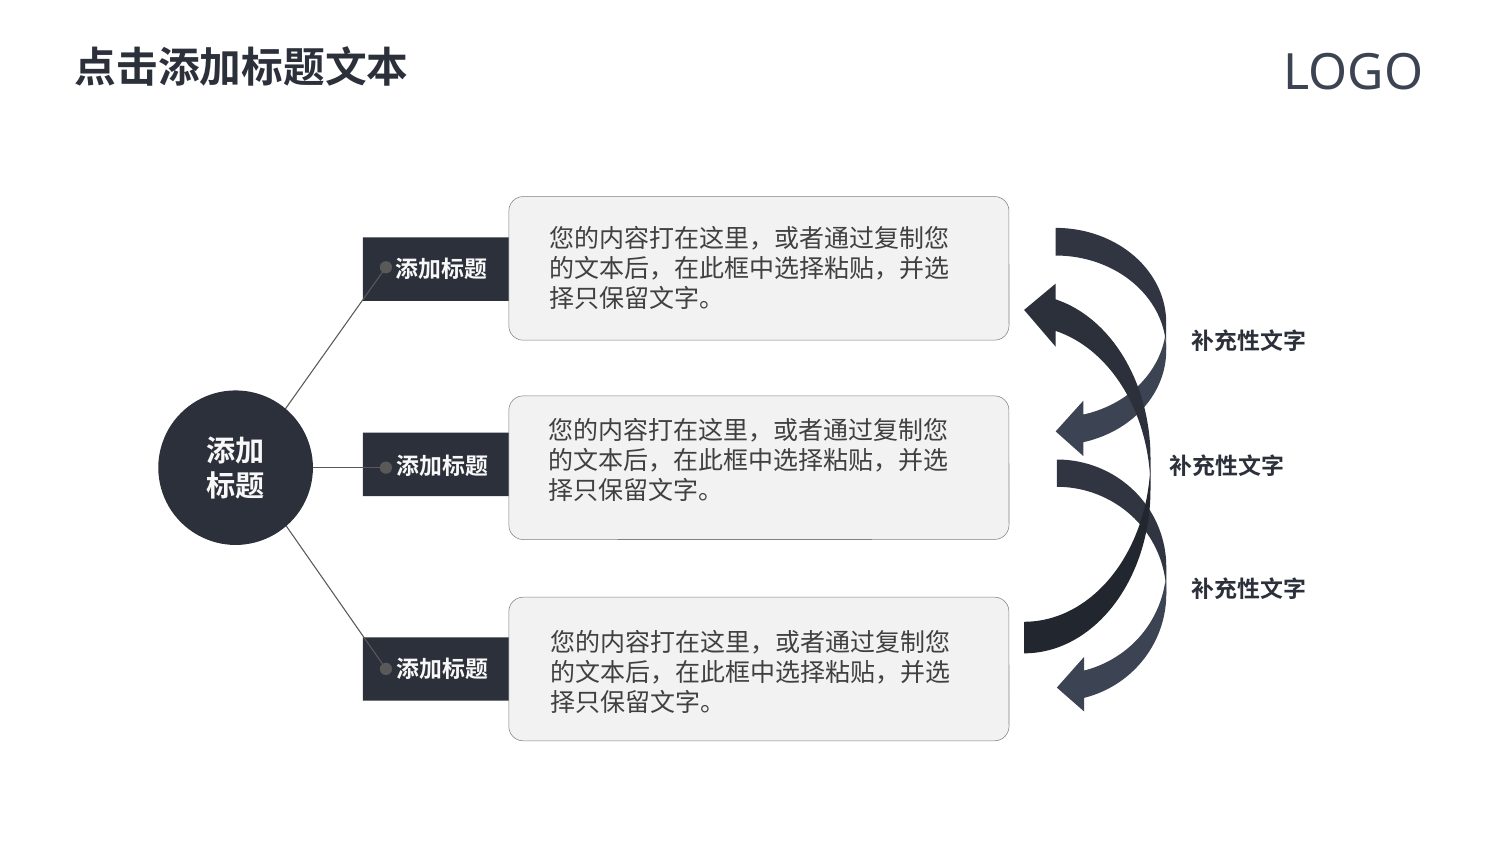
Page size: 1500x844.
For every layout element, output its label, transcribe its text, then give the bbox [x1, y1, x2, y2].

text_box [508, 395, 1010, 540]
text_box [362, 237, 508, 298]
text_box 您的内容打在这里，或者通过复制您的文本后，在此框中选择粘贴，并选择只保留文字。 [539, 228, 976, 306]
text_box 您的内容打在这里，或者通过复制您的文本后，在此框中选择粘贴，并选择只保留文字。 [540, 633, 977, 711]
text_box [362, 432, 508, 467]
text_box 添加标题 [386, 445, 508, 487]
text_box [1055, 395, 1136, 457]
text_box [508, 597, 1010, 741]
text_box [362, 468, 508, 497]
text_box 补充性文字 [1158, 446, 1295, 485]
text_box [286, 526, 393, 676]
text_box [1024, 283, 1151, 654]
text_box 补充性文字 [1181, 569, 1317, 608]
text_box 点击添加标题文本 [59, 33, 424, 99]
text_box [285, 261, 393, 409]
text_box 补充性文字 [1181, 321, 1317, 359]
text_box [362, 637, 508, 701]
text_box 添加 标题 [158, 390, 313, 545]
text_box 添加标题 [385, 247, 508, 289]
text_box 添加标题 [386, 647, 508, 689]
text_box [1055, 227, 1167, 407]
text_box [1056, 511, 1167, 712]
text_box [364, 273, 508, 301]
text_box [508, 196, 1010, 341]
text_box 您的内容打在这里，或者通过复制您的文本后，在此框中选择粘贴，并选择只保留文字。 [538, 421, 975, 499]
text_box LOGO [1268, 31, 1439, 107]
